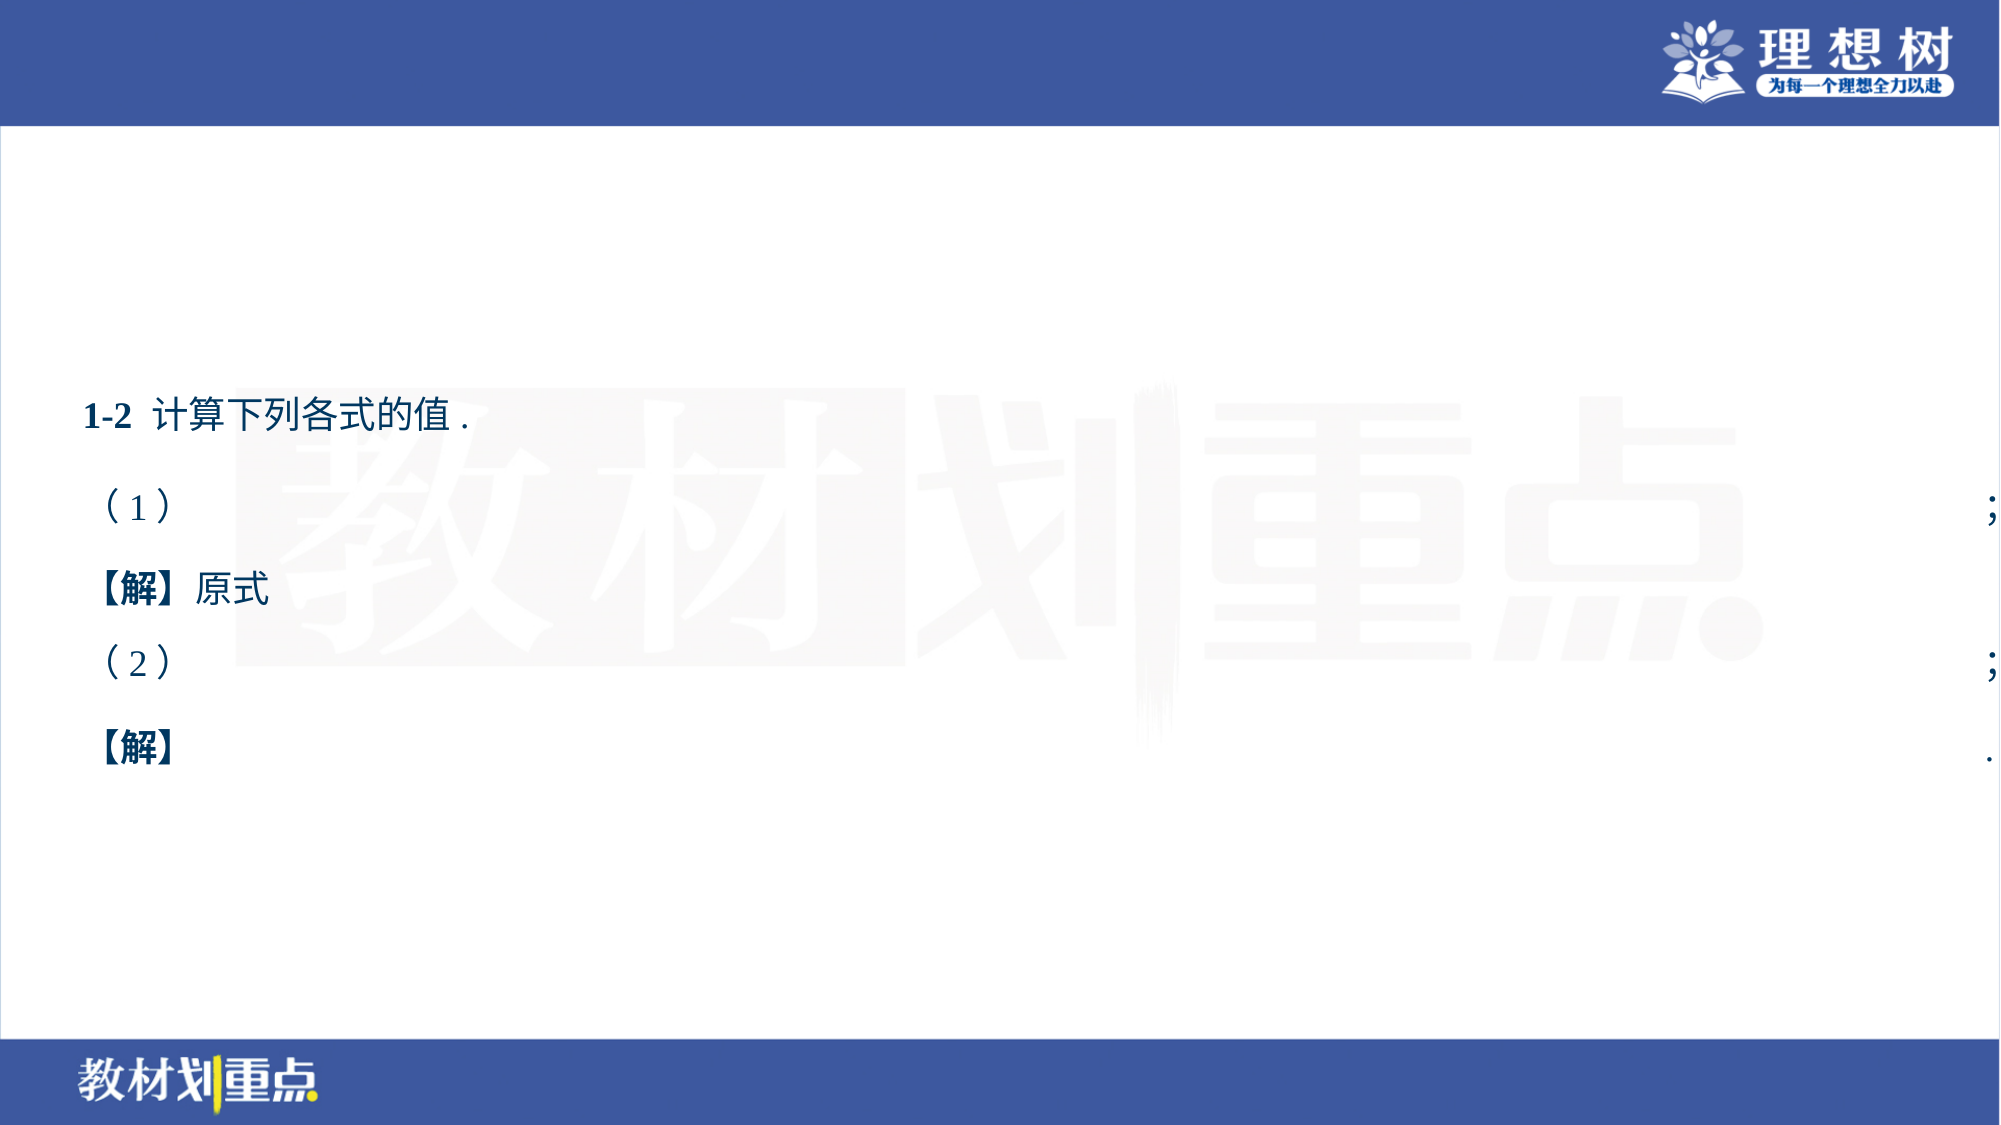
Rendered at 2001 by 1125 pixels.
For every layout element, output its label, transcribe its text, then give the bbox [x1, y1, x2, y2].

picture [0, 0, 2000, 1125]
text_box 1-2 计算下列各式的值. [82, 369, 1817, 429]
